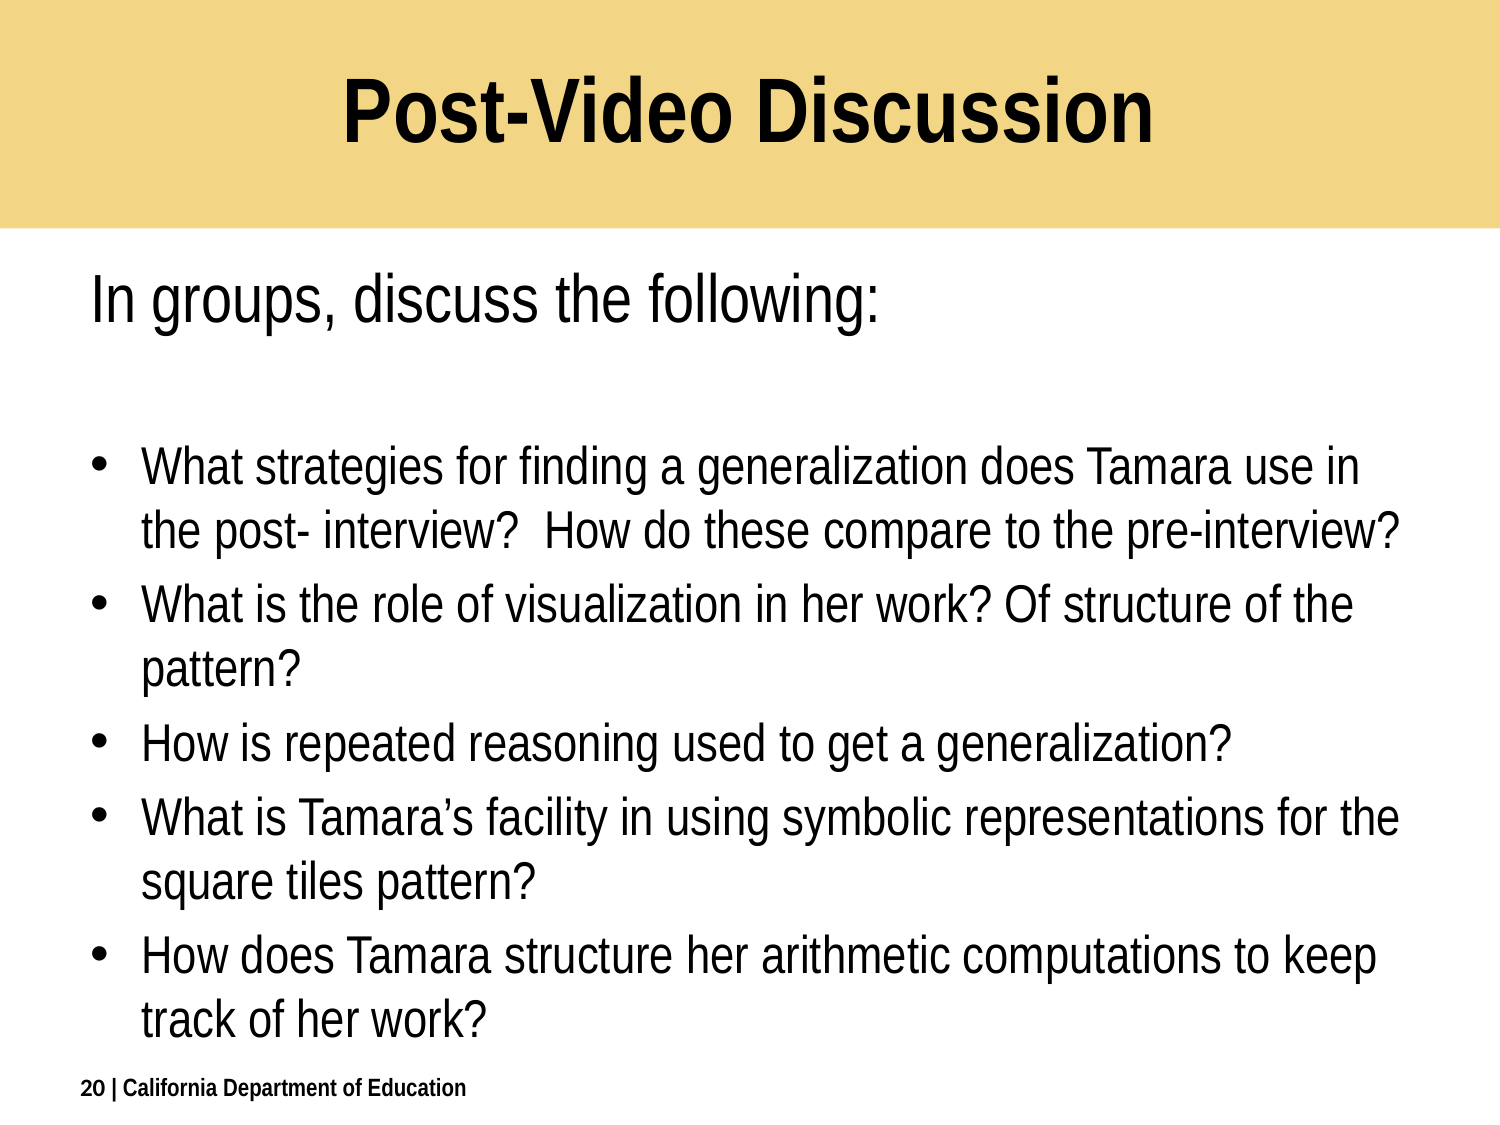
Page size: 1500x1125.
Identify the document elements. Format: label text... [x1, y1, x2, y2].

footer | California Department of Education [121, 1064, 699, 1124]
list In groups, discuss the following: What strategies for finding a generalization does Tamara use in the post- interview? How do these compare to the pre-interview? What is the role of visualization in her work? Of structure of the pattern? How is repeated reasoning used to get a generalization? What is Tamara’s facility in using symbolic representations for the square tiles pattern? How does Tamara structure her arithmetic computations to keep track of her work? [75, 246, 1425, 1064]
slide_number 20 [55, 1064, 121, 1124]
title Post-Video Discussion [75, 11, 1425, 200]
